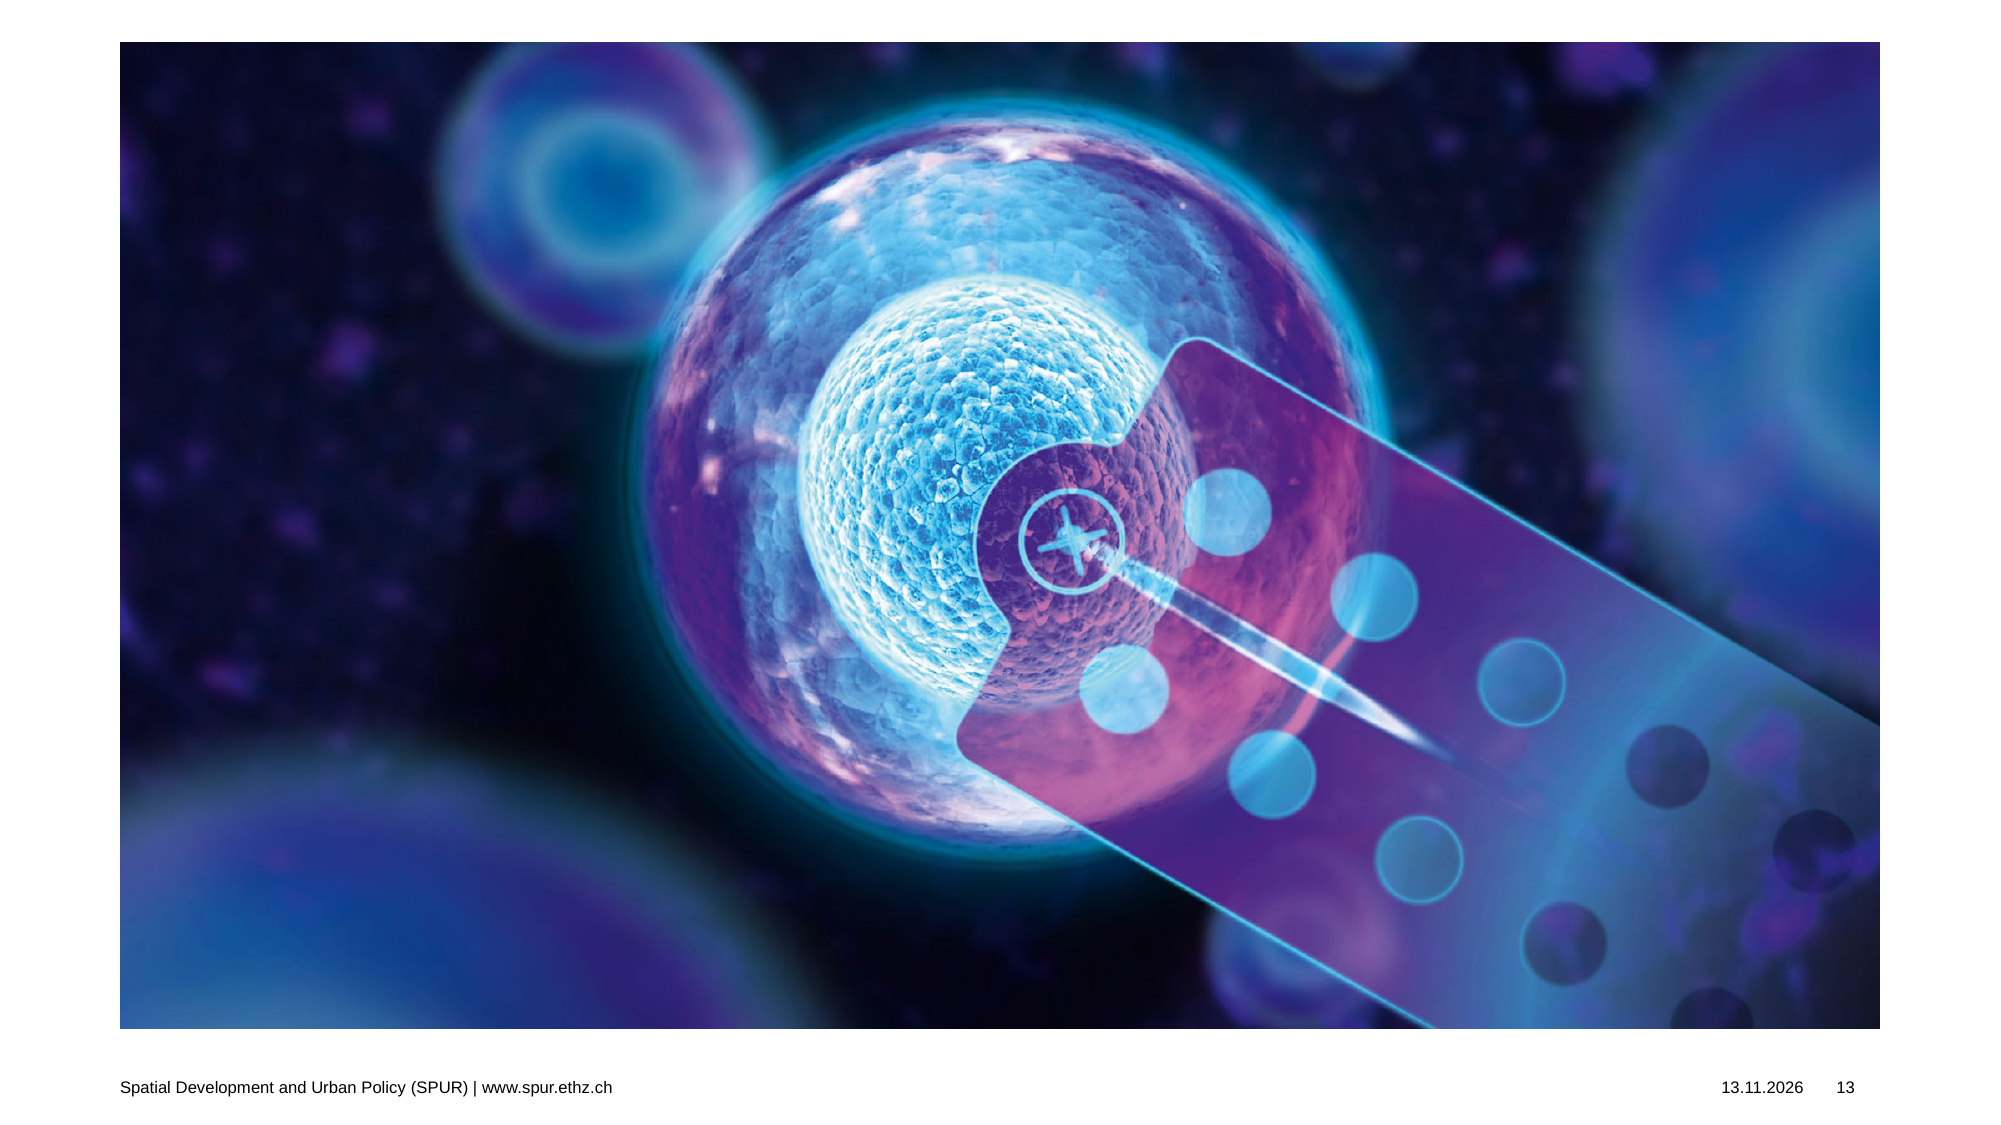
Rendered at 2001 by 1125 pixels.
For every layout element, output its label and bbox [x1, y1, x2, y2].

picture [119, 42, 1880, 1029]
